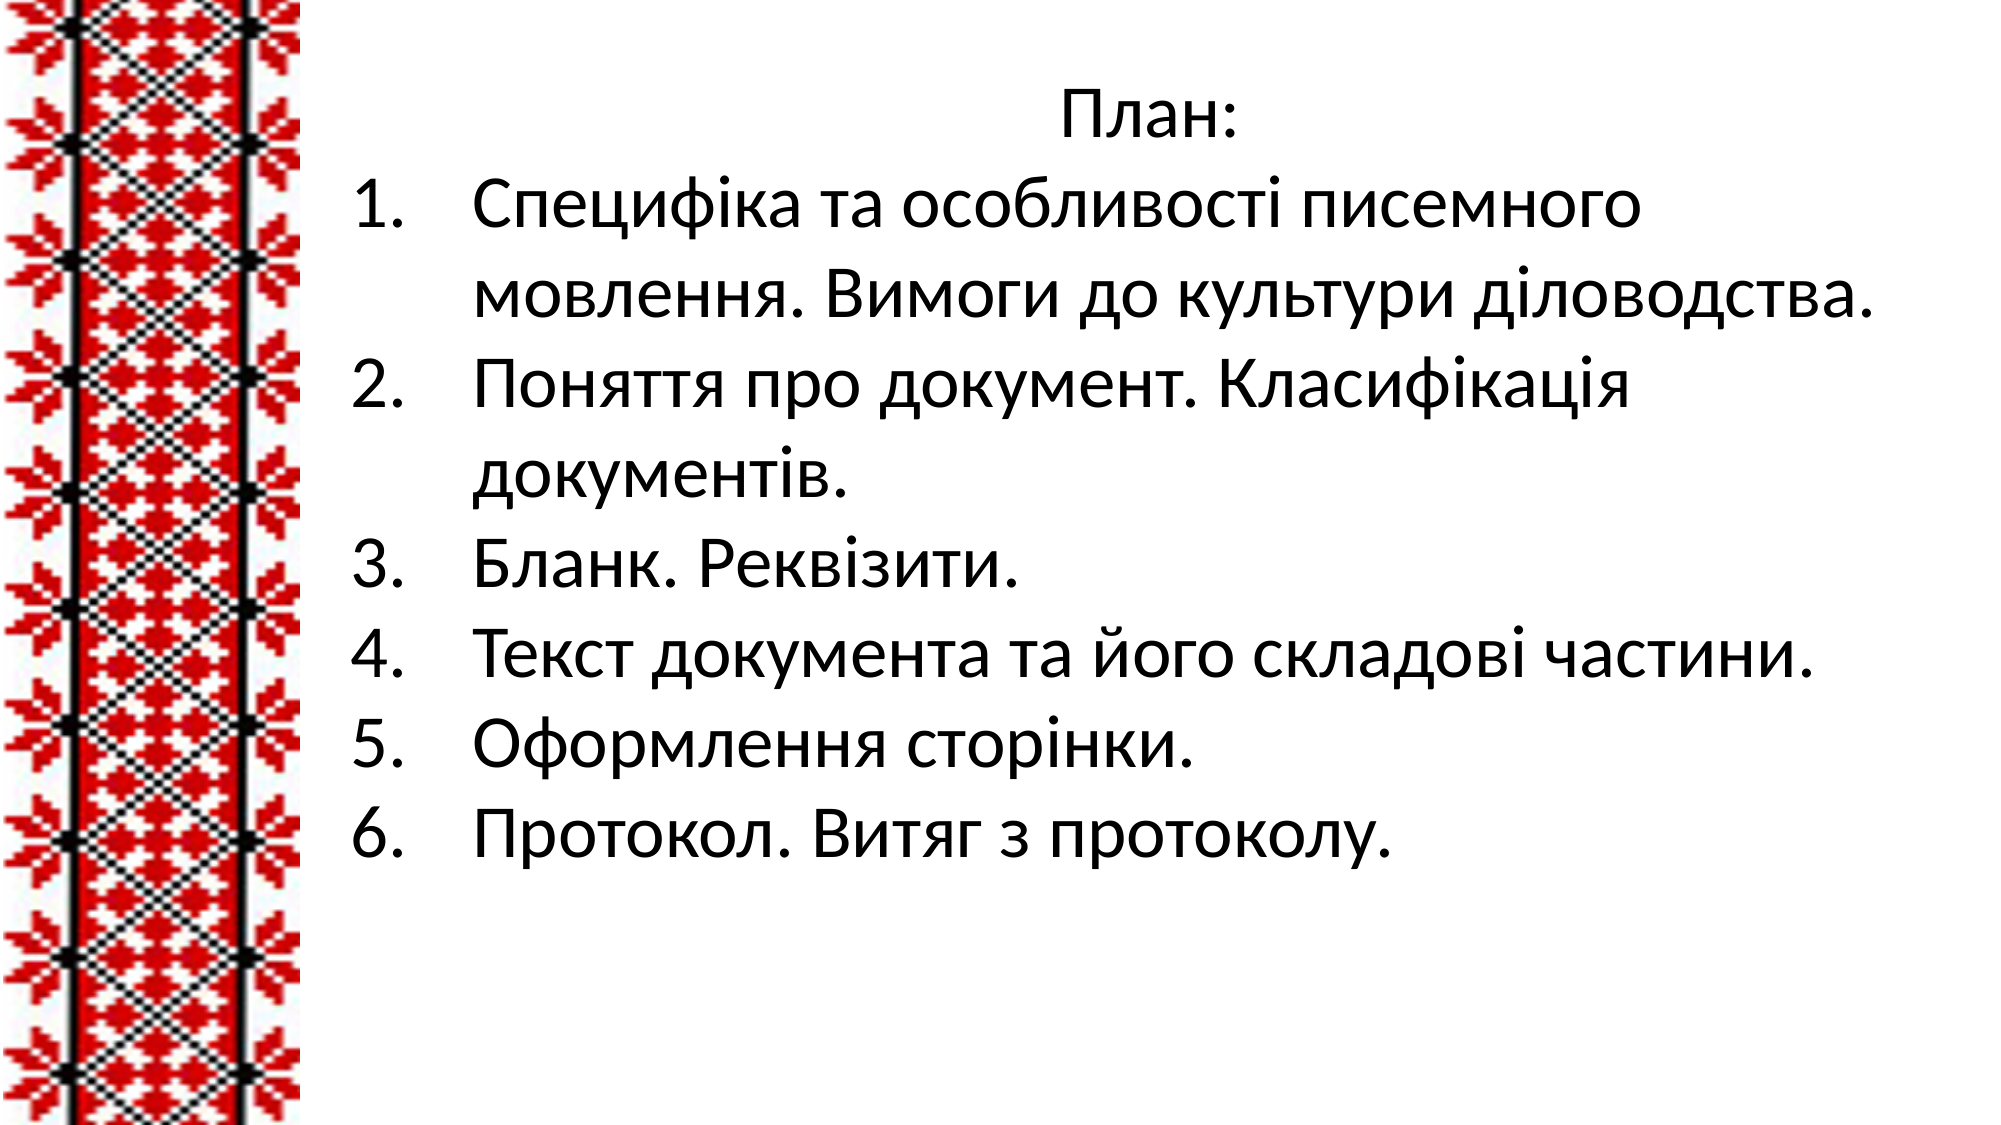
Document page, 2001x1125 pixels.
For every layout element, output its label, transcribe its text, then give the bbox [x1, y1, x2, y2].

picture [3, 0, 300, 1125]
text_box План: Специфіка та особливості писемного мовлення. Вимоги до культури діловодства. Поняття про документ. Класифікація документів. Бланк. Реквізити. Текст документа та його складові частини. Оформлення сторінки. Протокол. Витяг з протоколу. [335, 55, 1965, 970]
